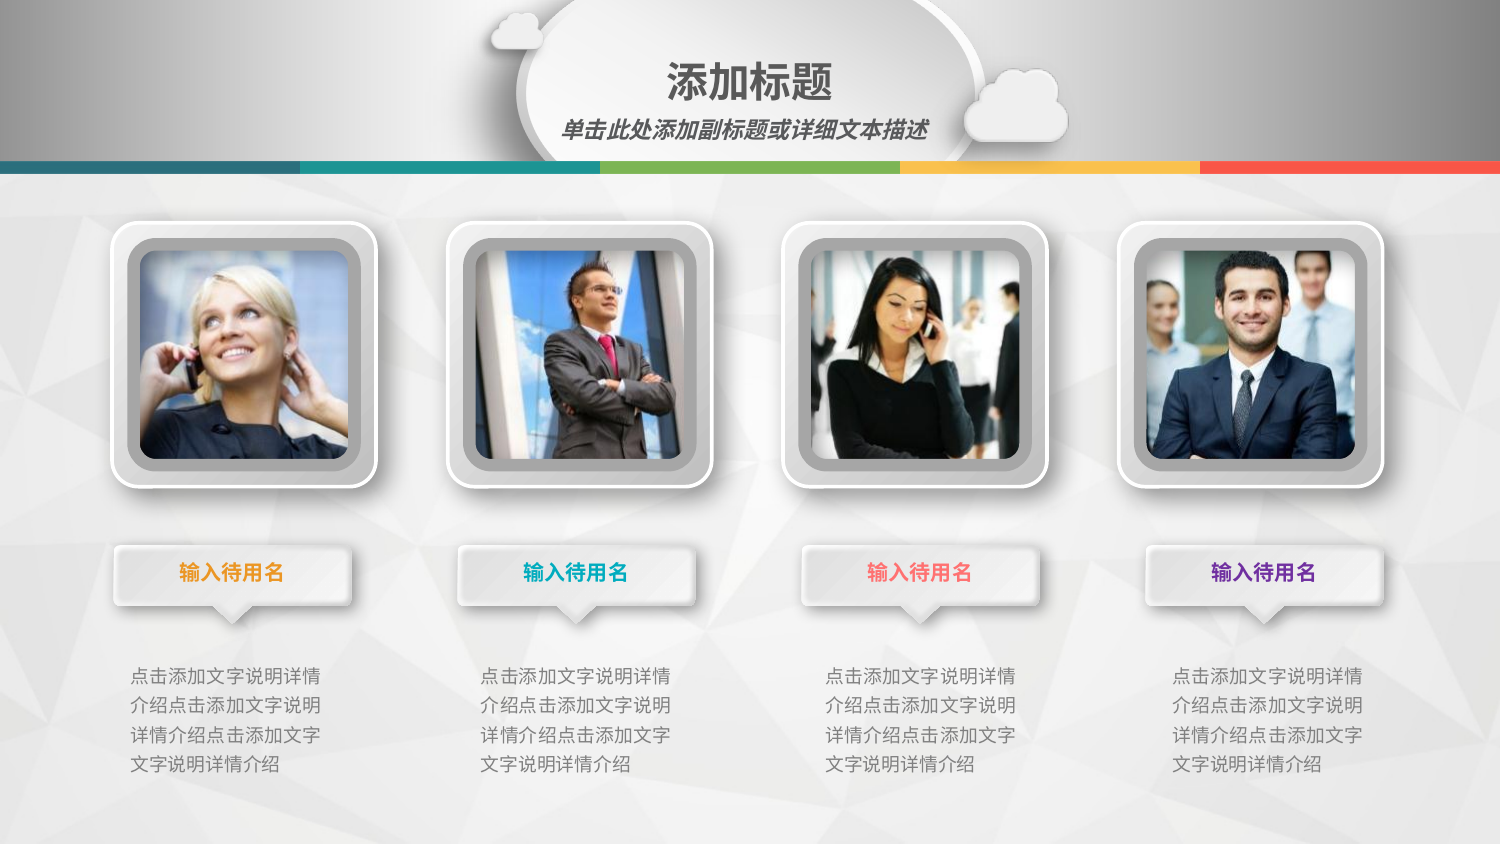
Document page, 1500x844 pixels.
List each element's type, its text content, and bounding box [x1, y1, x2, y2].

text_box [1118, 222, 1384, 487]
text_box 点击添加文字说明详情介绍点击添加文字说明详情介绍点击添加文字文字说明详情介绍 [1157, 650, 1378, 783]
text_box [447, 222, 712, 487]
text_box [457, 545, 696, 624]
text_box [113, 545, 352, 624]
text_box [111, 222, 376, 487]
text_box 点击添加文字说明详情介绍点击添加文字说明详情介绍点击添加文字文字说明详情介绍 [810, 650, 1031, 783]
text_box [1145, 545, 1384, 624]
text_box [801, 545, 1040, 624]
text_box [783, 222, 1049, 487]
picture [0, 0, 1500, 844]
text_box 点击添加文字说明详情介绍点击添加文字说明详情介绍点击添加文字文字说明详情介绍 [466, 650, 687, 783]
text_box 点击添加文字说明详情介绍点击添加文字说明详情介绍点击添加文字文字说明详情介绍 [115, 650, 336, 783]
